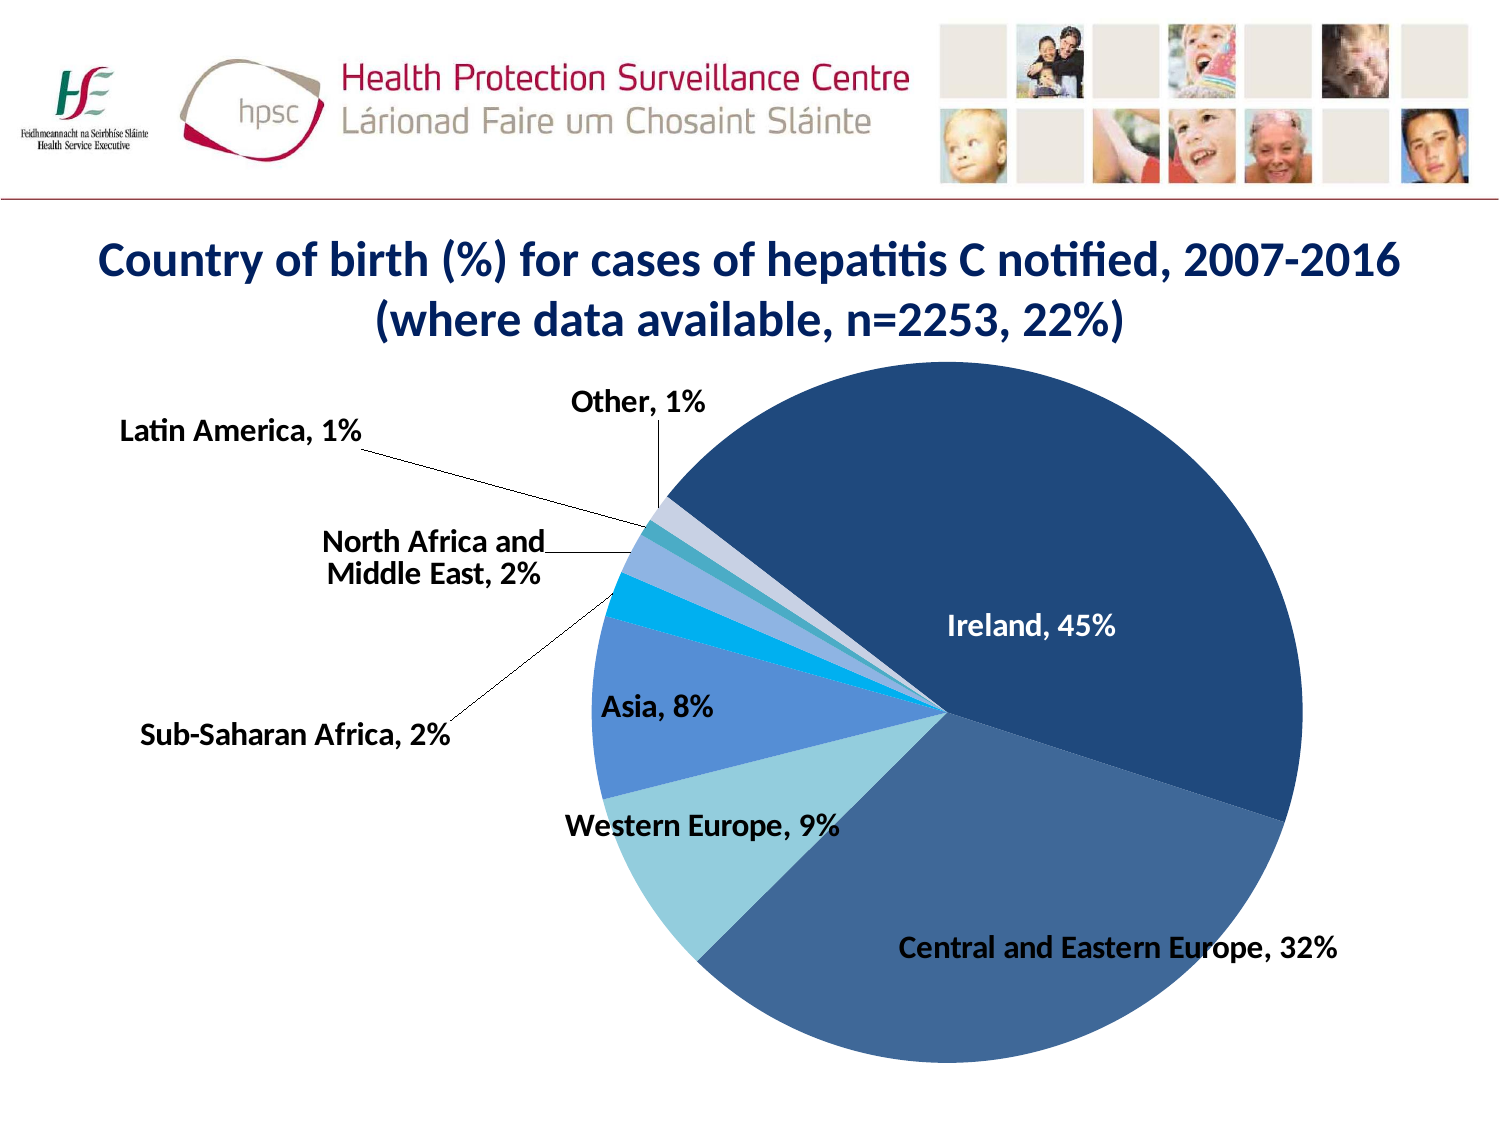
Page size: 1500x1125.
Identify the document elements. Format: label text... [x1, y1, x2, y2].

picture [0, 0, 1500, 201]
chart [17, 337, 1471, 1095]
title Country of birth (%) for cases of hepatitis C notified, 2007-2016 (where data available, n=2253, 22%) [52, 210, 1448, 335]
